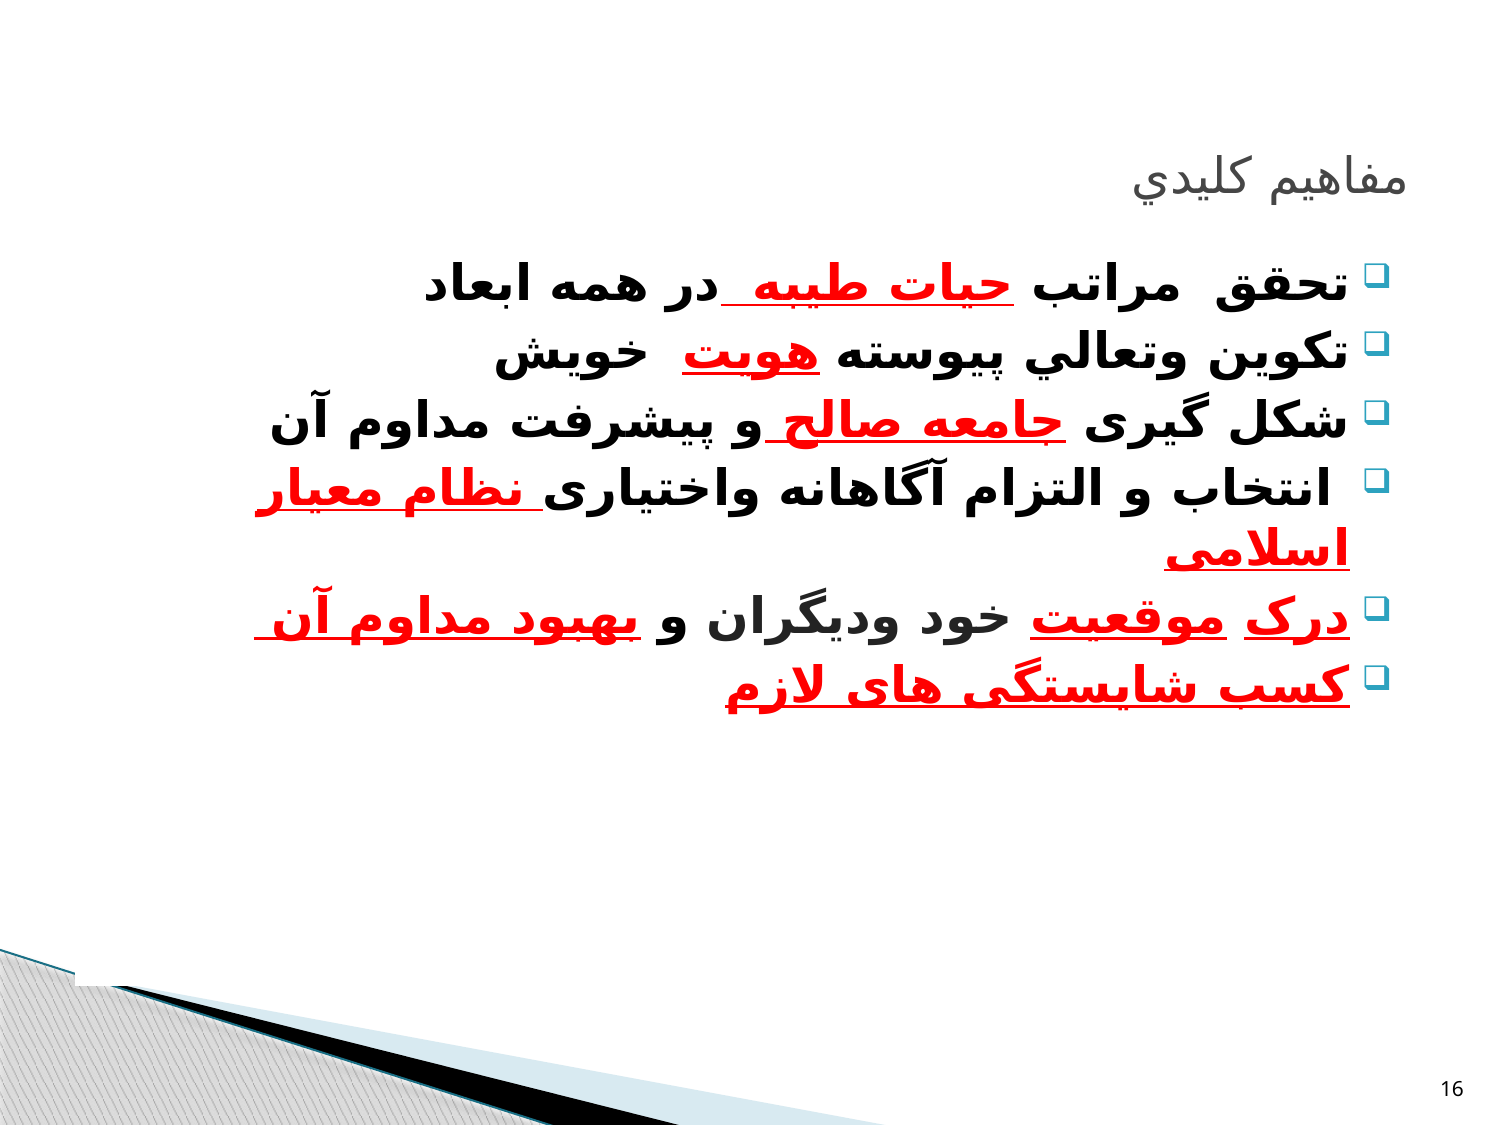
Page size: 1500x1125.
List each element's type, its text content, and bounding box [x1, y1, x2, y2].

list تحقق مراتب حیات طیبه در همه ابعاد تکوین وتعالي پيوسته هويت خویش شکل گیری جامعه صالح و پیشرفت مداوم آن انتخاب و التزام آگاهانه واختیاری نظام معیار اسلامی درک موقعیت خود ودیگران و بهبود مداوم آن کسب شایستگی های لازم [75, 243, 1425, 986]
title مفاهيم کليدي [75, 45, 1425, 233]
slide_number 16 [1418, 1051, 1479, 1112]
